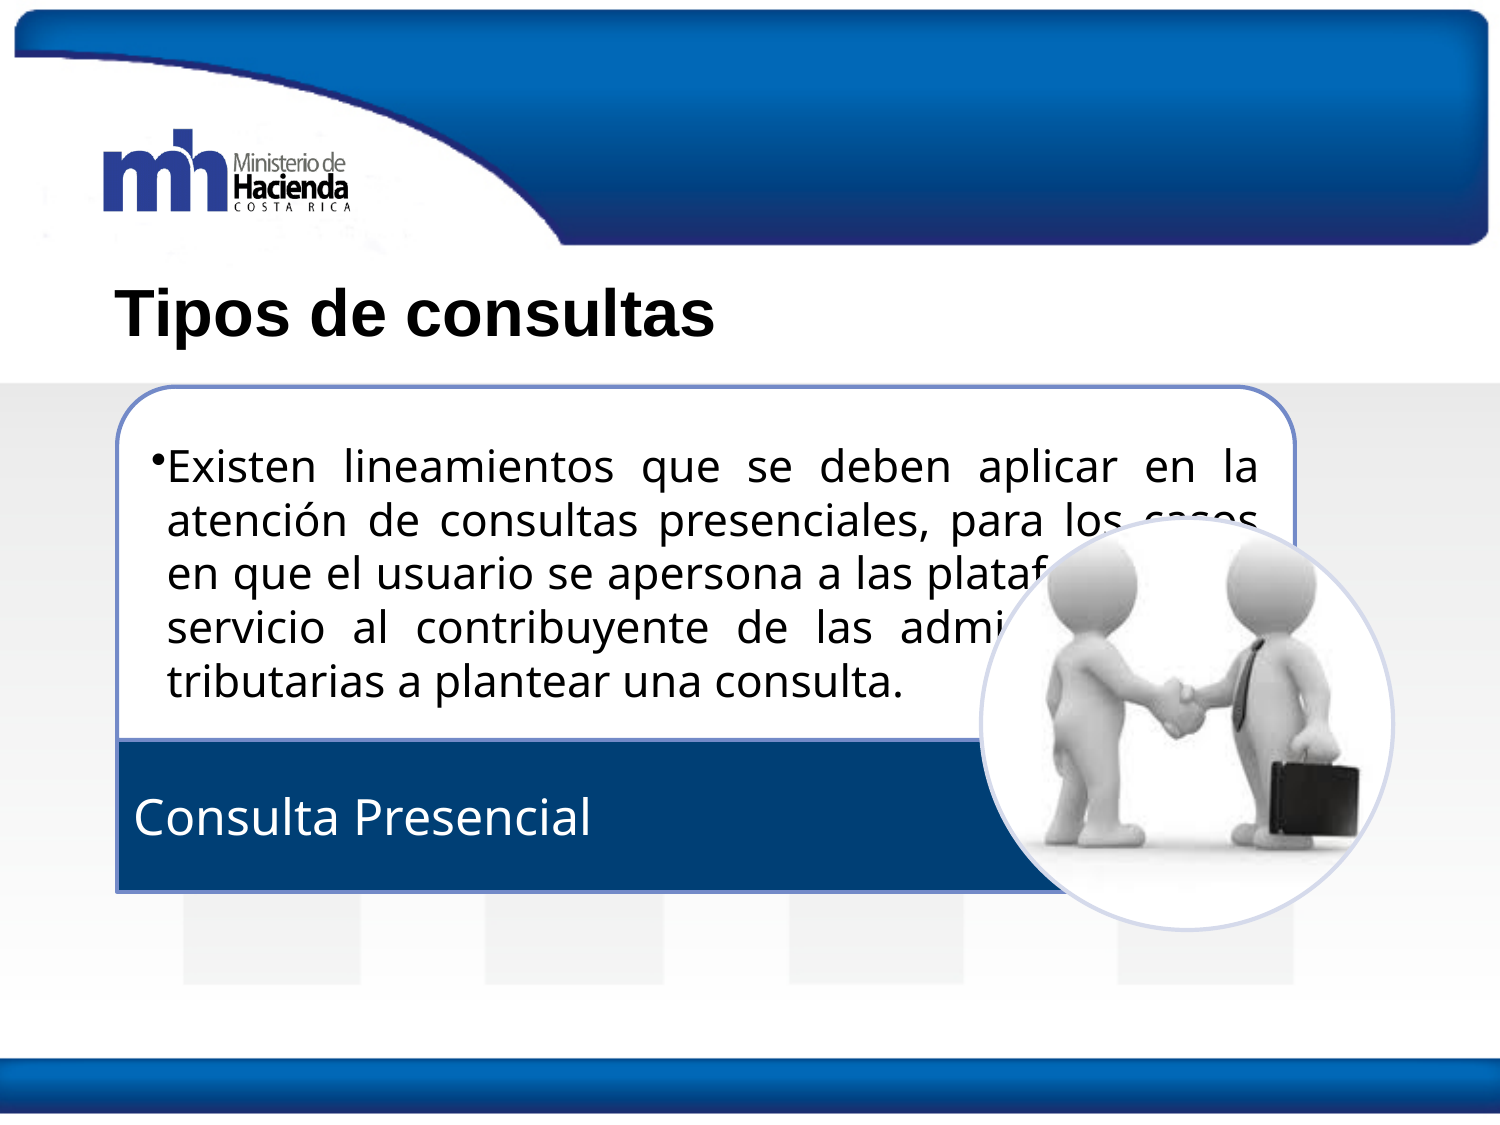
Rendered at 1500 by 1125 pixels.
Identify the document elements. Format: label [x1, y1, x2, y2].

text_box [116, 386, 1394, 931]
picture [0, 0, 1500, 1125]
